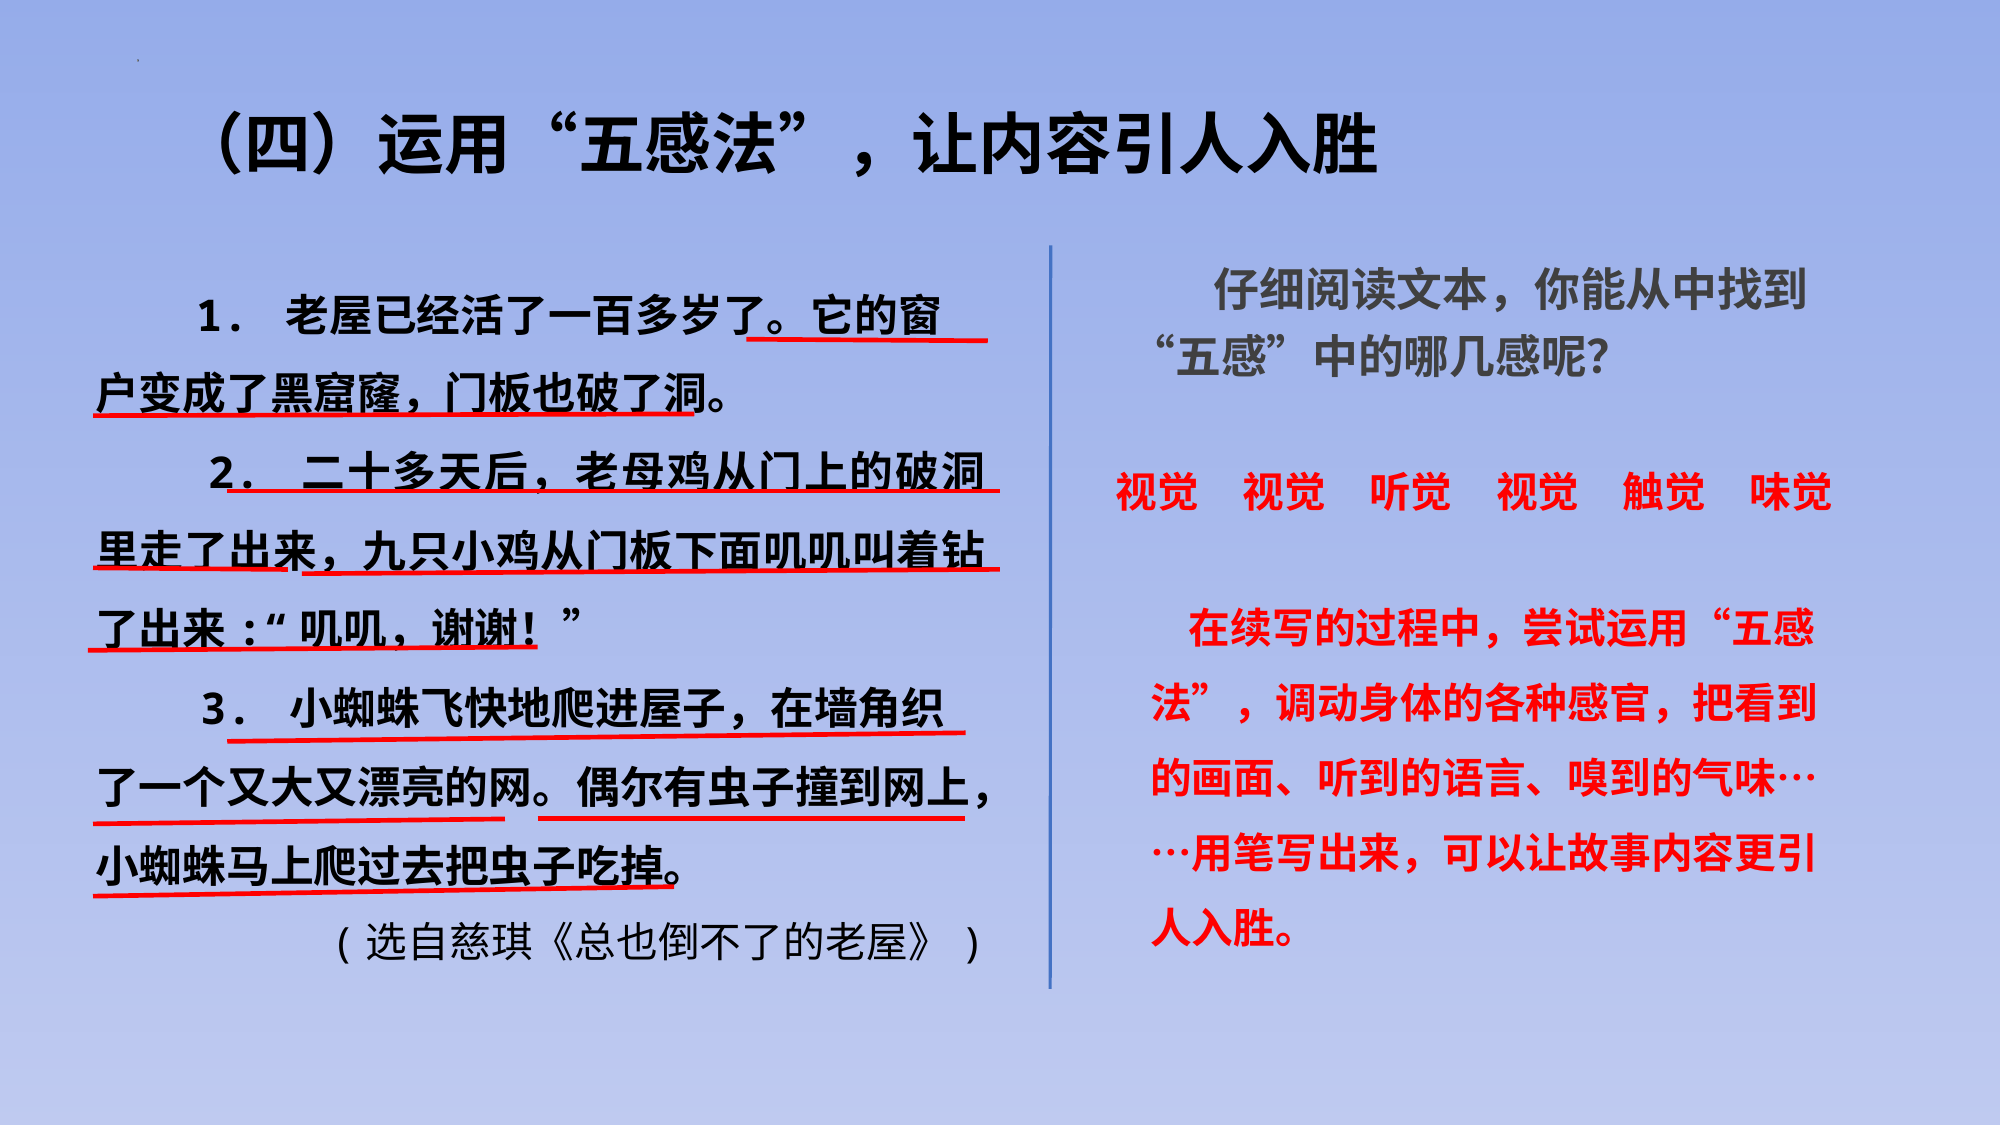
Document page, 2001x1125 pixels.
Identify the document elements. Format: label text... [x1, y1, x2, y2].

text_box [87, 646, 538, 651]
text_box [92, 886, 675, 897]
text_box 视觉 [1100, 458, 1218, 524]
text_box 1. 老屋已经活了一百多岁了。它的窗户变成了黑窟窿，门板也破了洞。 2. 二十多天后，老母鸡从门上的破洞里走了出来，九只小鸡从门板下面叽叽叫着钻了出来:“叽叽，谢谢！” 3. 小蜘蛛飞快地爬进屋子，在墙角织了一个又大又漂亮的网。偶尔有虫子撞到网上，小蜘蛛马上爬过去把虫子吃掉。 (选自慈琪《总也倒不了的老屋》) [80, 253, 1000, 974]
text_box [301, 569, 1001, 574]
text_box 视觉 [1481, 458, 1598, 524]
text_box 在续写的过程中，尝试运用“五感法”，调动身体的各种感官，把看到的画面、听到的语言、嗅到的气味……用笔写出来，可以让故事内容更引人入胜。 [1135, 569, 1852, 959]
text_box 仔细阅读文本，你能从中找到“五感”中的哪几感呢？ [1114, 242, 1845, 391]
text_box 听觉 [1354, 458, 1472, 524]
text_box 视觉 [1227, 458, 1345, 524]
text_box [92, 818, 505, 824]
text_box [227, 732, 966, 742]
text_box 味觉 [1734, 458, 1852, 524]
text_box 触觉 [1608, 458, 1725, 524]
text_box （四）运用“五感法”，让内容引人入胜 [162, 94, 1415, 189]
